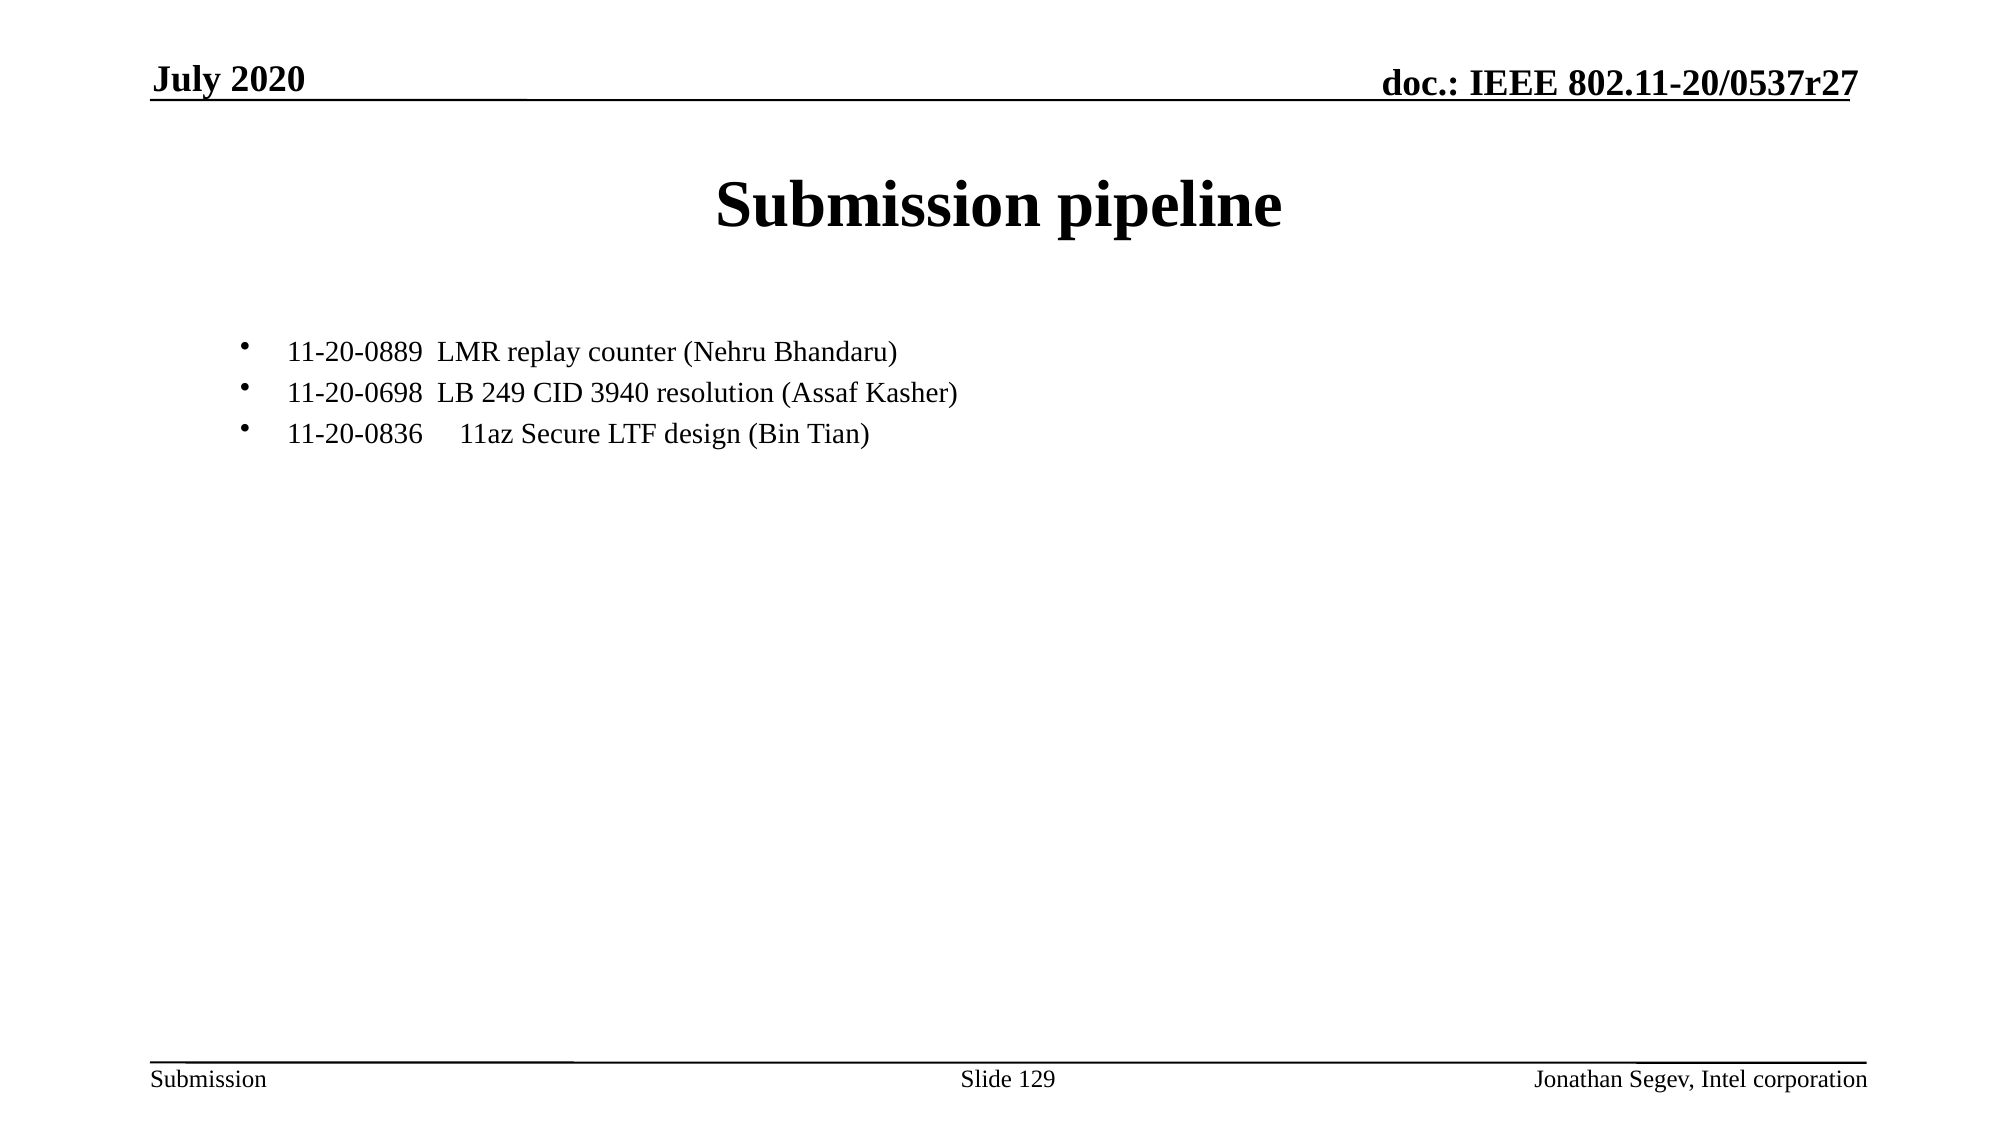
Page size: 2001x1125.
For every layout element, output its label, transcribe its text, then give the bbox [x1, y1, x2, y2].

title Submission pipeline [149, 112, 1850, 288]
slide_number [152, 54, 563, 100]
list 11-20-0889 LMR replay counter (Nehru Bhandaru) 11-20-0698 LB 249 CID 3940 resolution (Assaf Kasher) 11-20-0836 11az Secure LTF design (Bin Tian) [149, 324, 1850, 1000]
footer Jonathan Segev, Intel corporation [1171, 1061, 1869, 1093]
slide_number Slide 129 [950, 1061, 1067, 1123]
